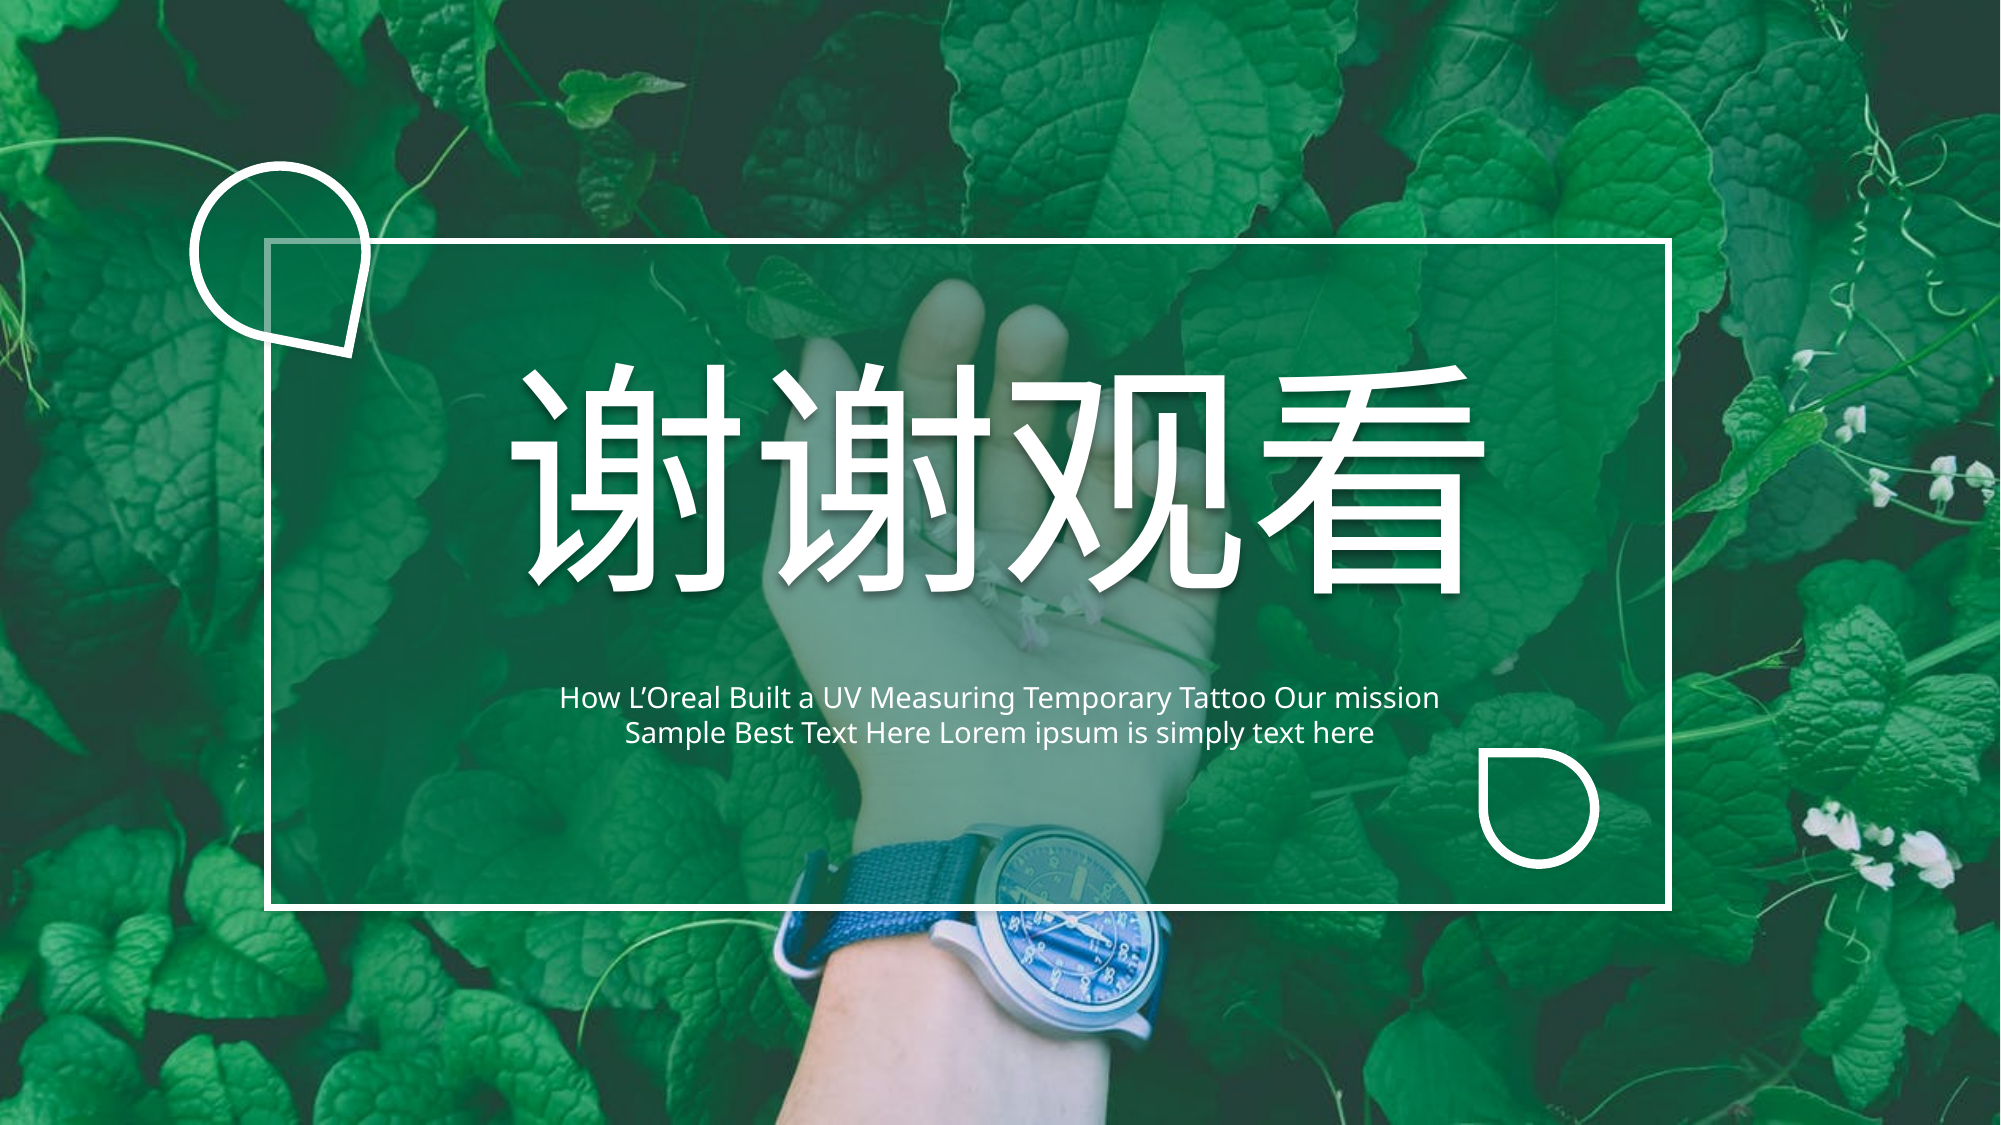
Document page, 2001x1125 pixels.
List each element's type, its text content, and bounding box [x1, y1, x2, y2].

picture [0, 0, 2001, 1125]
text_box [193, 164, 368, 355]
text_box [1482, 751, 1596, 866]
text_box [266, 240, 1669, 909]
text_box How L’Oreal Built a UV Measuring Temporary Tattoo Our mission Sample Best Text Here Lorem ipsum is simply text here [493, 672, 1507, 772]
text_box 谢谢观看 [485, 316, 1515, 632]
